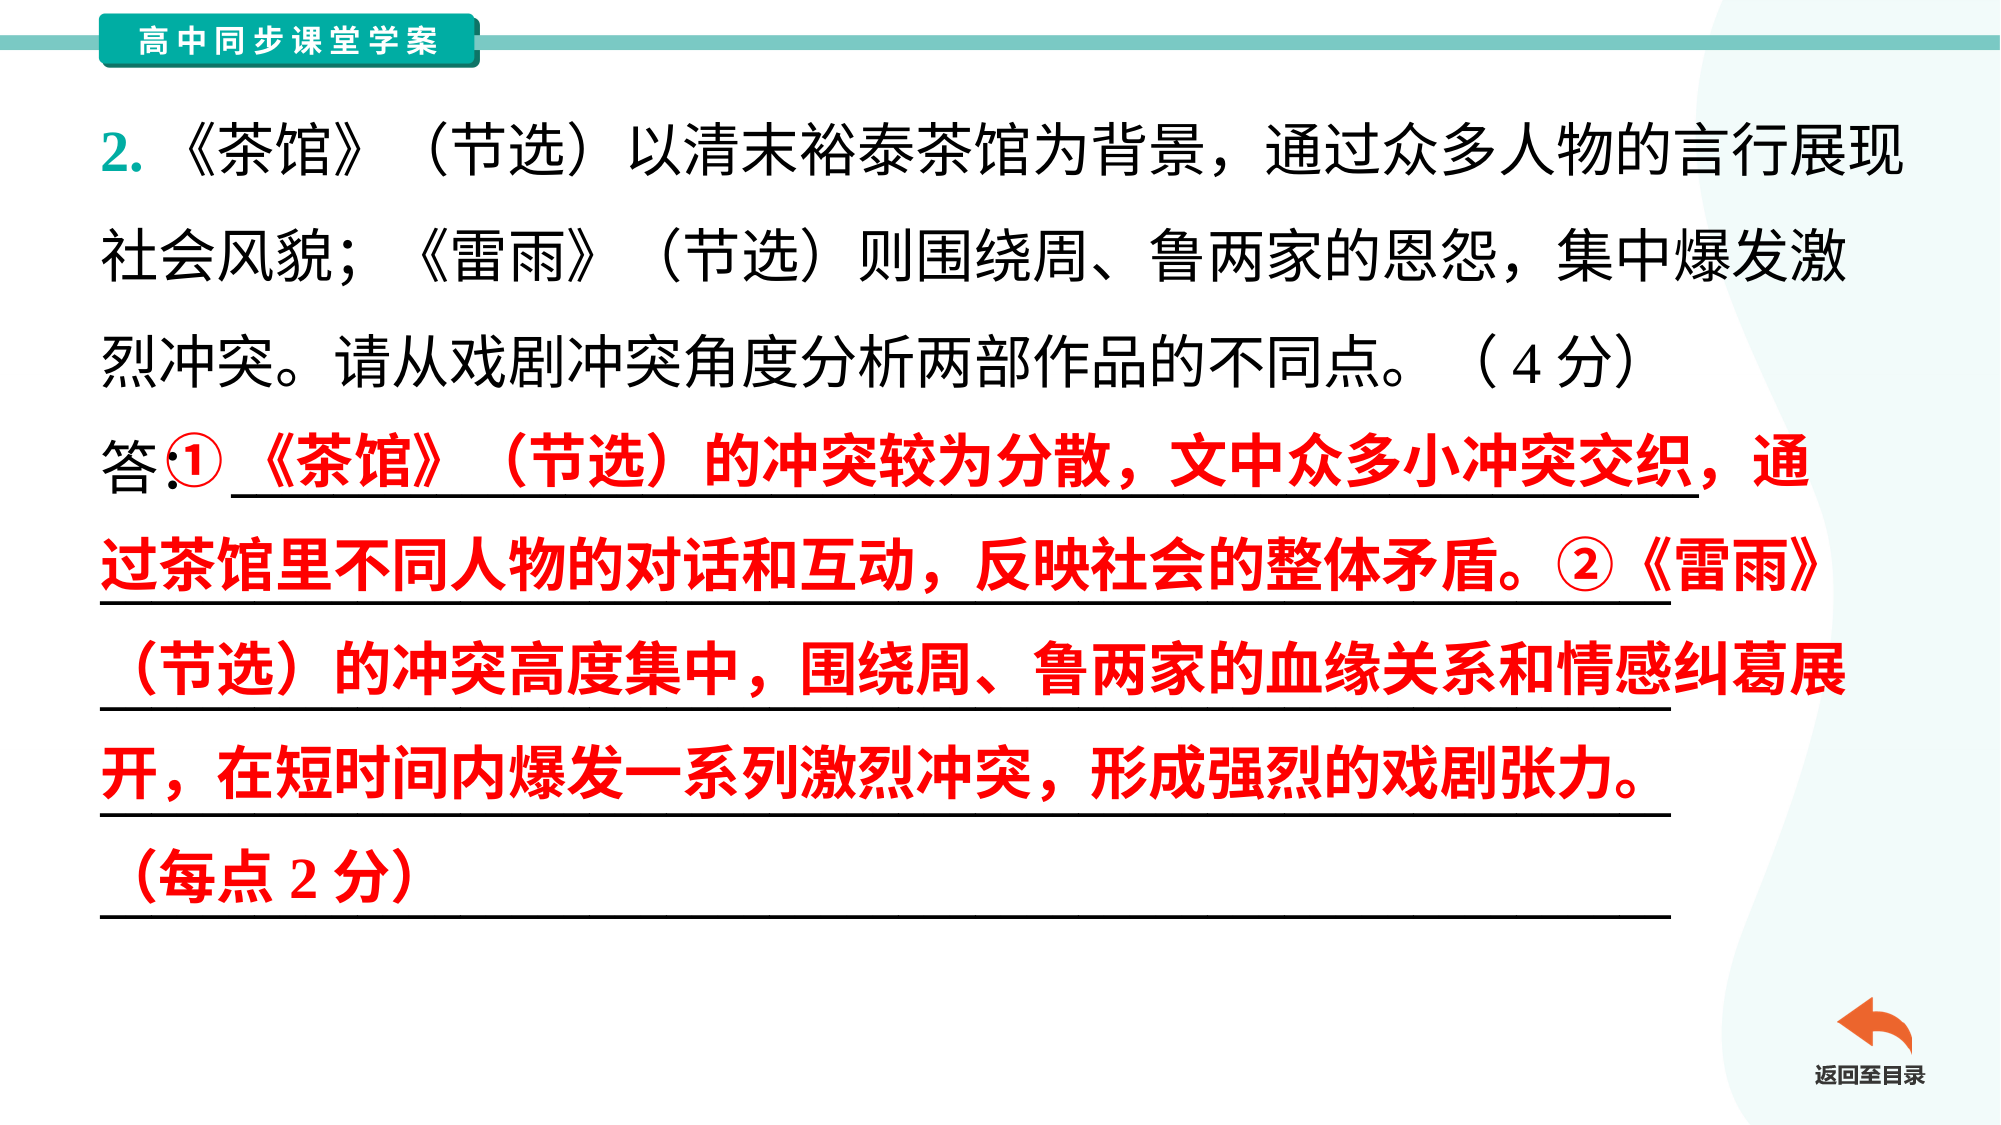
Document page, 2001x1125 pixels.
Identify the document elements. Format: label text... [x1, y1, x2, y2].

picture [0, 0, 2000, 1125]
text_box ①《茶馆》（节选）的冲突较为分散，文中众多小冲突交织，通 过茶馆里不同人物的对话和互动，反映社会的整体矛盾。②《雷雨》 （节选）的冲突高度集中，围绕周、鲁两家的血缘关系和情感纠葛展 开，在短时间内爆发一系列激烈冲突，形成强烈的戏剧张力。 （每点2分） [100, 389, 1899, 899]
text_box 2.《茶馆》（节选）以清末裕泰茶馆为背景，通过众多人物的言行展现 社会风貌；《雷雨》（节选）则围绕周、鲁两家的恩怨，集中爆发激 烈冲突。请从戏剧冲突角度分析两部作品的不同点。（4分） 答：_________________________________________________________ _____________________________________________________________ _____________________________________________________________ _____________________________________________________________ _____________________________________________________________ [100, 76, 1899, 389]
text_box 2.《茶馆》（节选）以清末裕泰茶馆为背景，通过众多人物的言行展现 社会风貌；《雷雨》（节选）则围绕周、鲁两家的恩怨，集中爆发激 烈冲突。请从戏剧冲突角度分析两部作品的不同点。（4分） 答：_________________________________________________________ _____________________________________________________________ _____________________________________________________________ _____________________________________________________________ _____________________________________________________________ [100, 899, 1899, 907]
